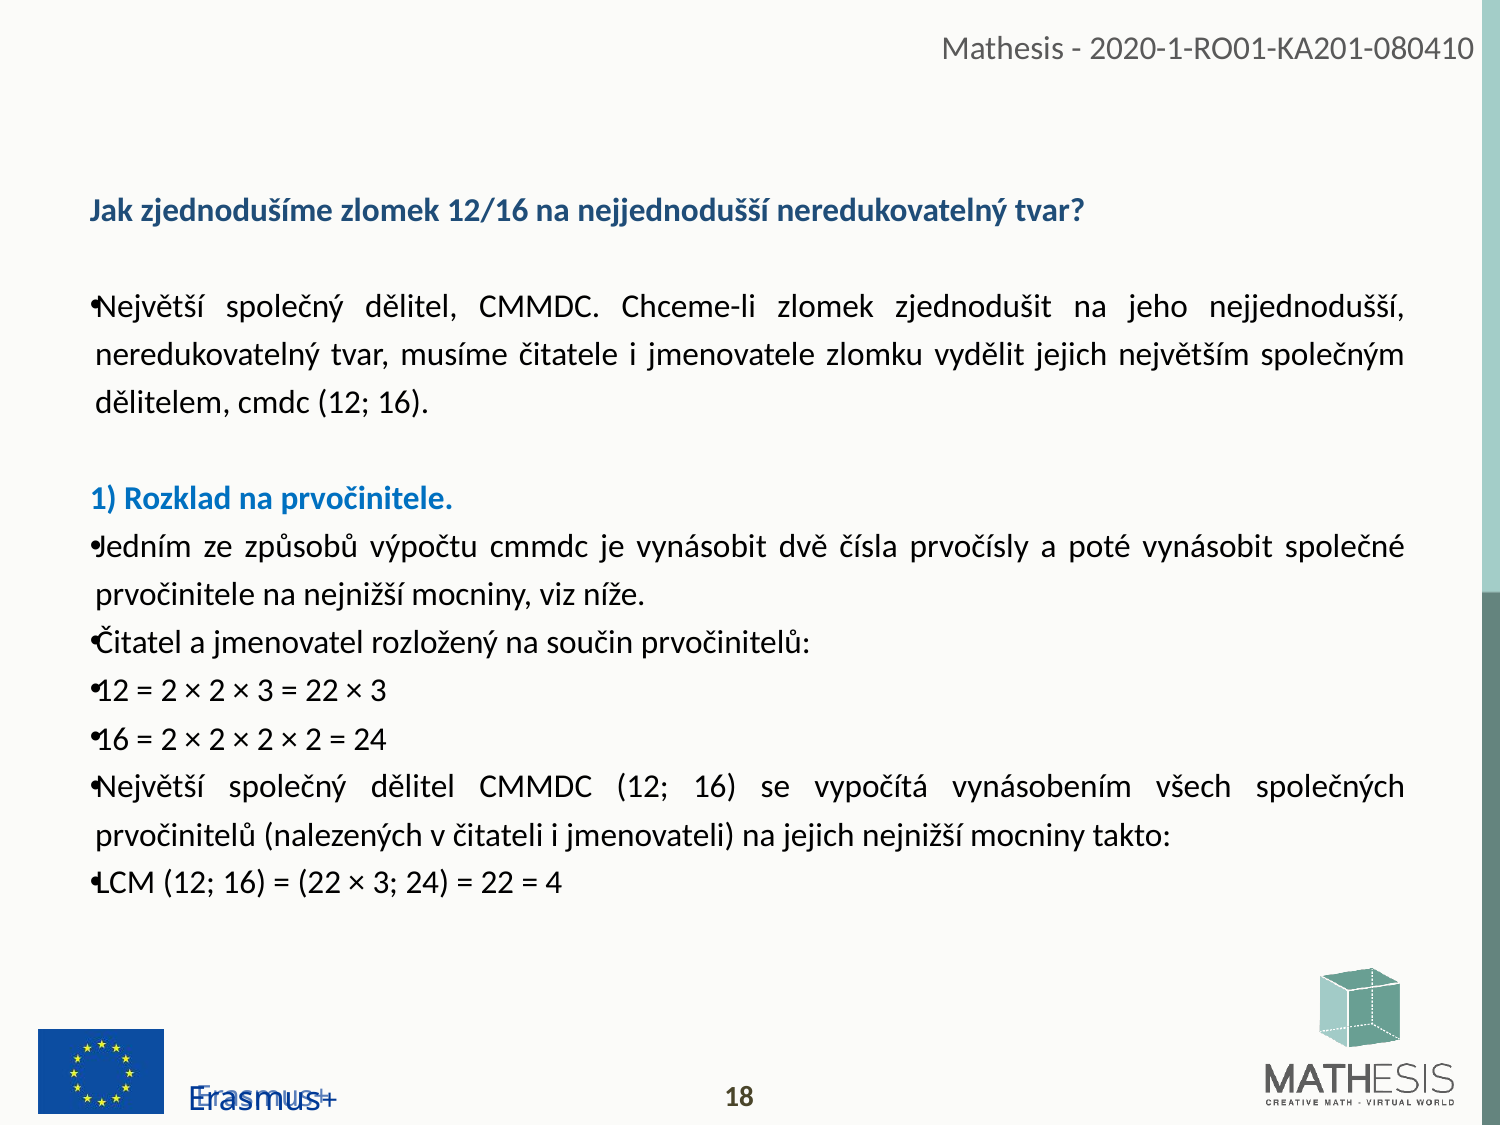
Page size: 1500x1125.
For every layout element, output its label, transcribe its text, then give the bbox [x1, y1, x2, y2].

list Jak zjednodušíme zlomek 12/16 na nejjednodušší neredukovatelný tvar? Největší společný dělitel, CMMDC. Chceme-li zlomek zjednodušit na jeho nejjednodušší, neredukovatelný tvar, musíme čitatele i jmenovatele zlomku vydělit jejich největším společným dělitelem, cmdc (12; 16). 1) Rozklad na prvočinitele. Jedním ze způsobů výpočtu cmmdc je vynásobit dvě čísla prvočísly a poté vynásobit společné prvočinitele na nejnižší mocniny, viz níže. Čitatel a jmenovatel rozložený na součin prvočinitelů: 12 = 2 × 2 × 3 = 22 × 3 16 = 2 × 2 × 2 × 2 = 24 Největší společný dělitel CMMDC (12; 16) se vypočítá vynásobením všech společných prvočinitelů (nalezených v čitateli i jmenovateli) na jejich nejnižší mocniny takto: LCM (12; 16) = (22 × 3; 24) = 22 = 4 [75, 173, 1425, 916]
picture [38, 1029, 164, 1114]
